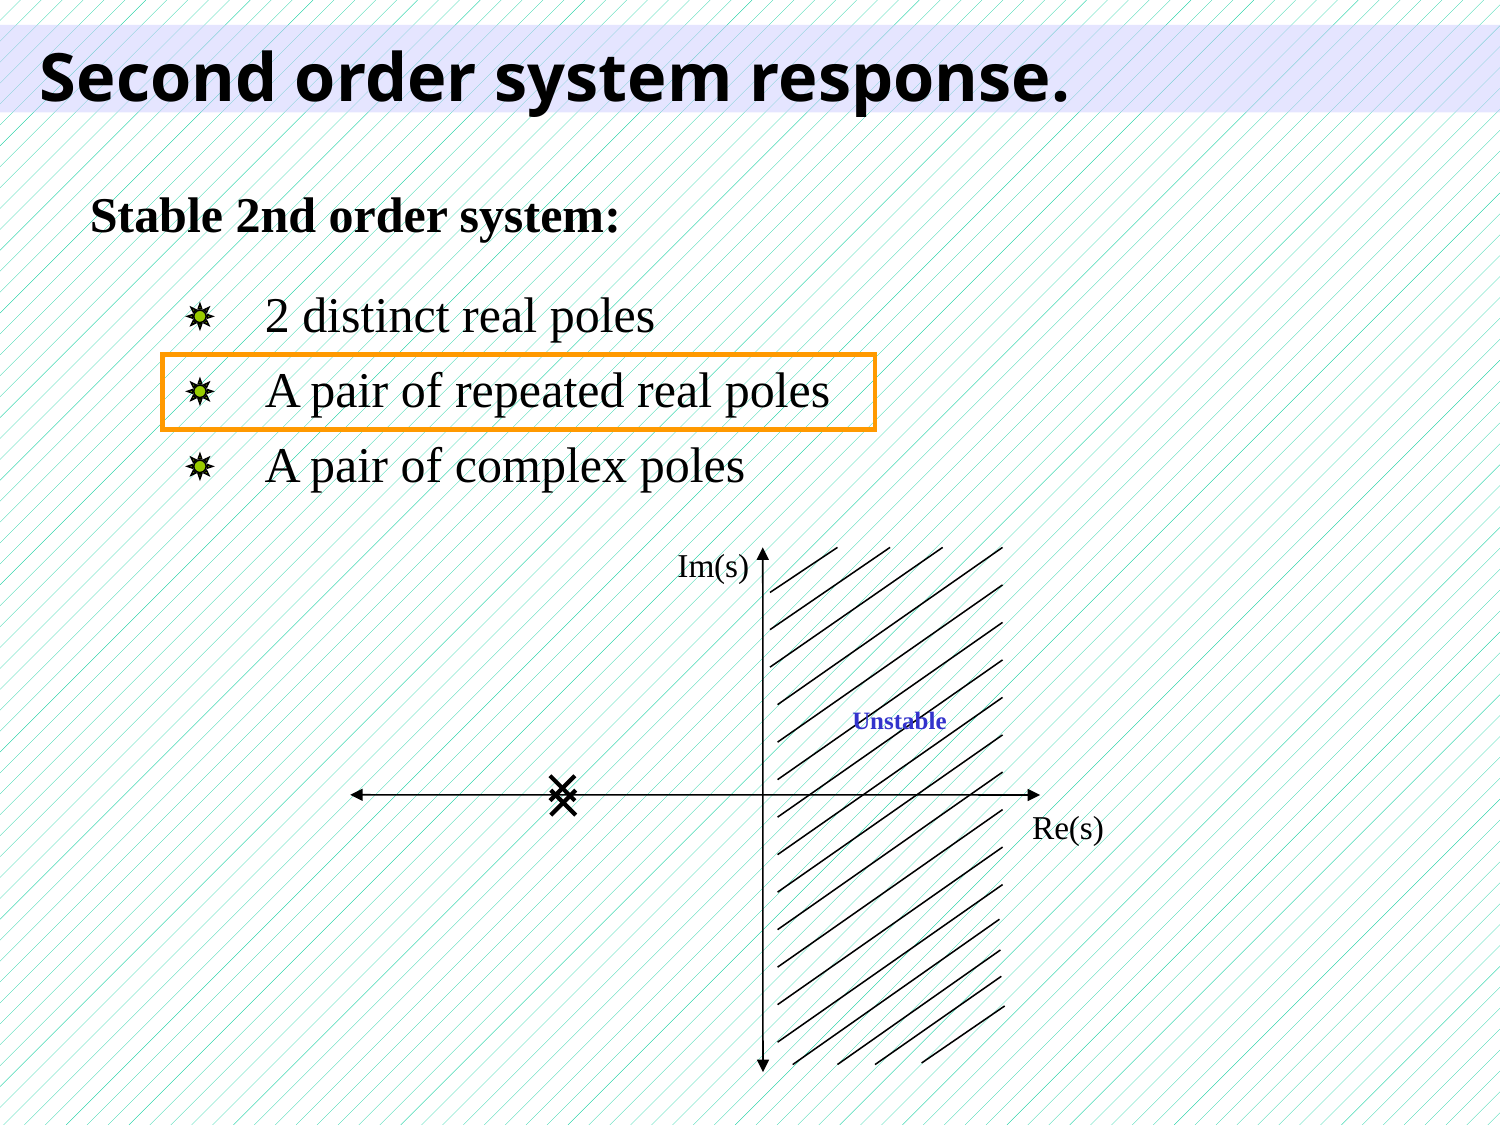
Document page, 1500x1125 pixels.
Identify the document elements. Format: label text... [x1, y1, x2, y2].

text_box Unstable [837, 697, 981, 743]
title Second order system response. [24, 24, 1476, 126]
text_box Re(s) [1017, 799, 1126, 854]
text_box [550, 806, 576, 816]
text_box [187, 307, 213, 329]
text_box [162, 354, 875, 430]
text_box A pair of complex poles [249, 424, 1213, 500]
text_box [350, 788, 544, 801]
text_box [581, 788, 1041, 799]
text_box A pair of repeated real poles [249, 349, 1263, 425]
text_box [187, 457, 213, 479]
text_box Im(s) [662, 536, 786, 592]
text_box 2 distinct real poles [249, 274, 1200, 349]
text_box [756, 796, 770, 1073]
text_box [549, 775, 576, 801]
text_box Stable 2nd order system: [74, 174, 1138, 250]
